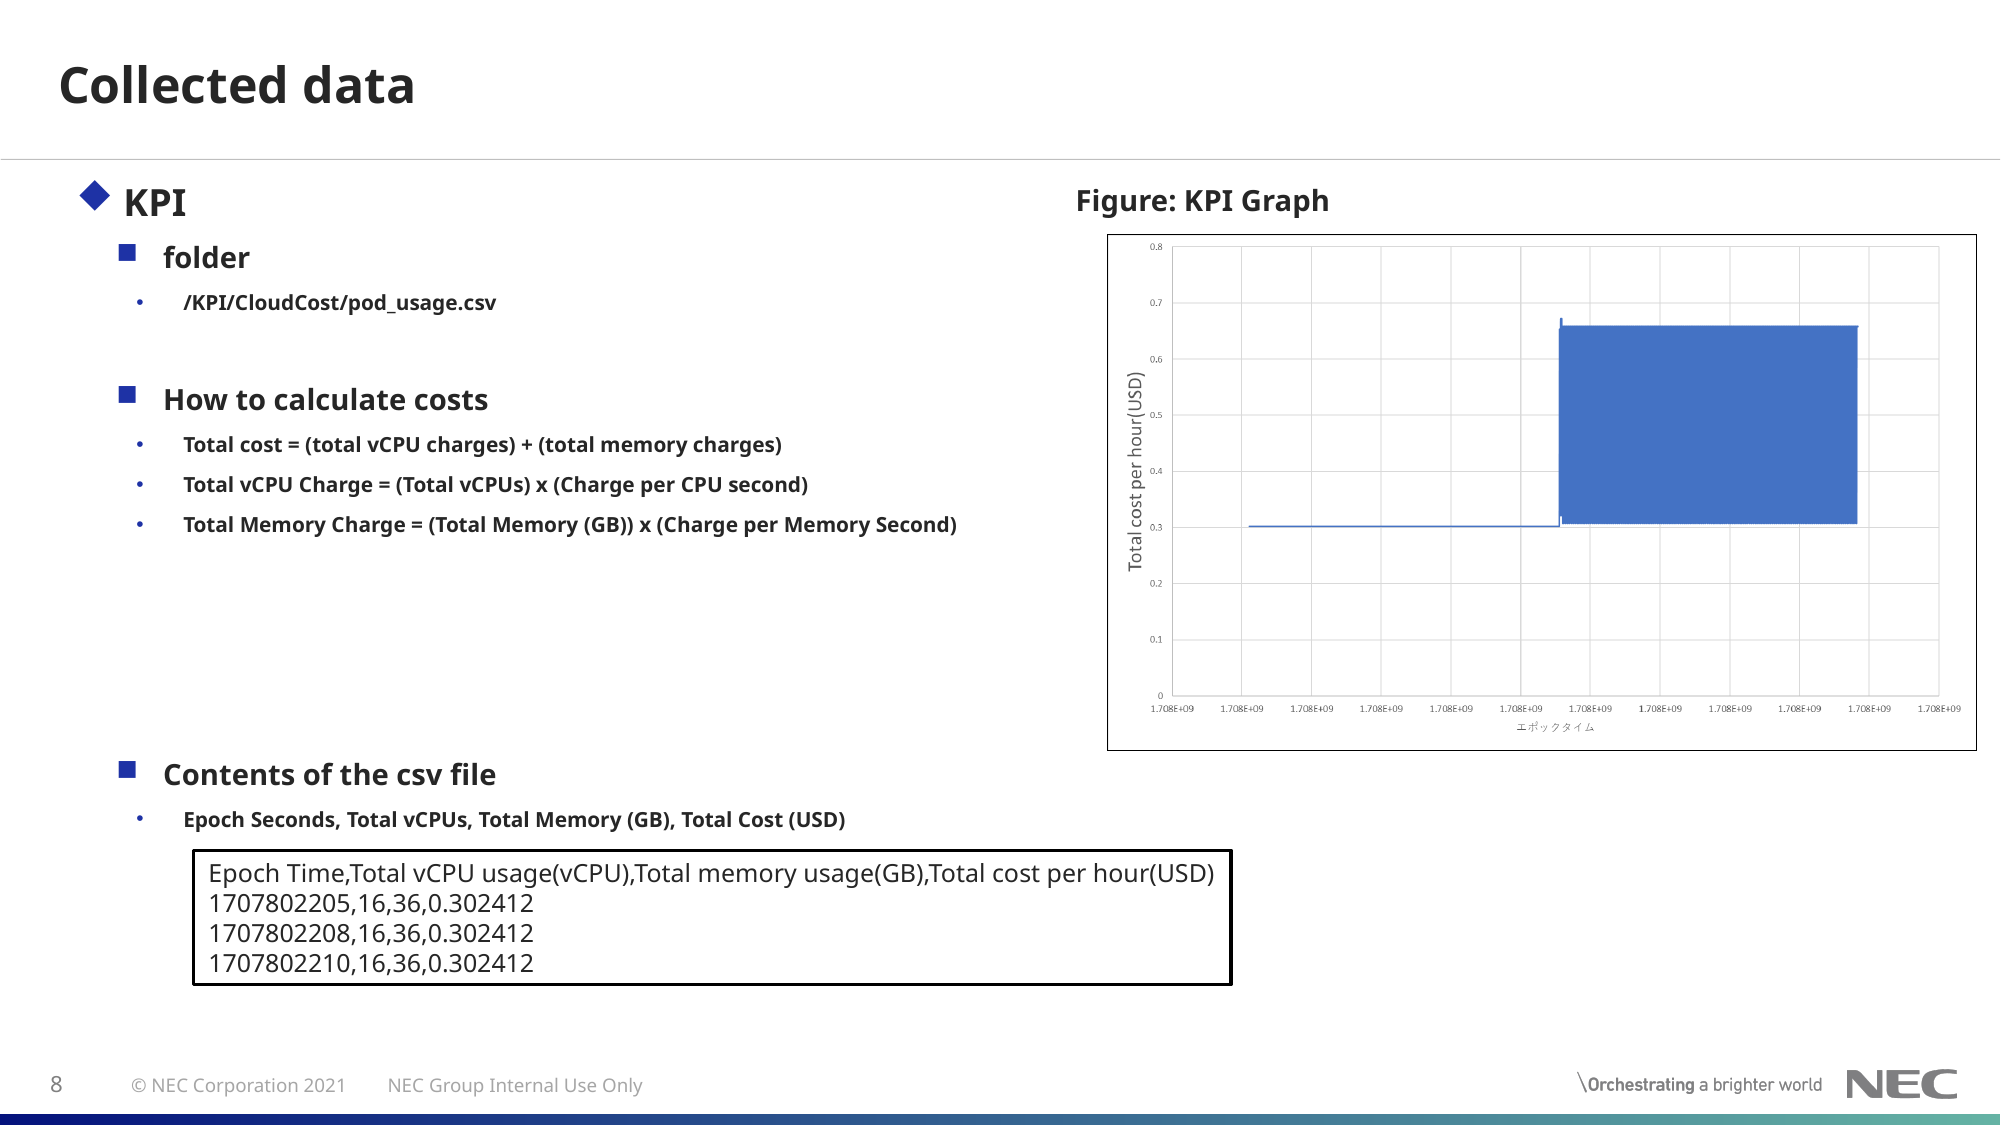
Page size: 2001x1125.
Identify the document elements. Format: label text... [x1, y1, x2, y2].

title Collected data [43, 33, 1957, 135]
text_box Figure: KPI Graph [1060, 174, 1346, 225]
text_box KPI folder /KPI/CloudCost/pod_usage.csv How to calculate costs Total cost = (total vCPU charges) + (total memory charges) Total vCPU Charge = (Total vCPUs) x (Charge per CPU second) Total Memory Charge = (Total Memory (GB)) x (Charge per Memory Second) Contents of the csv file Epoch Seconds, Total vCPUs, Total Memory (GB), Total Cost (USD) [43, 166, 1957, 1012]
text_box Epoch Time,Total vCPU usage(vCPU),Total memory usage(GB),Total cost per hour(USD) 1707802205,16,36,0.302412 1707802208,16,36,0.302412 1707802210,16,36,0.302412 [192, 849, 1233, 986]
picture [0, 0, 2001, 1125]
